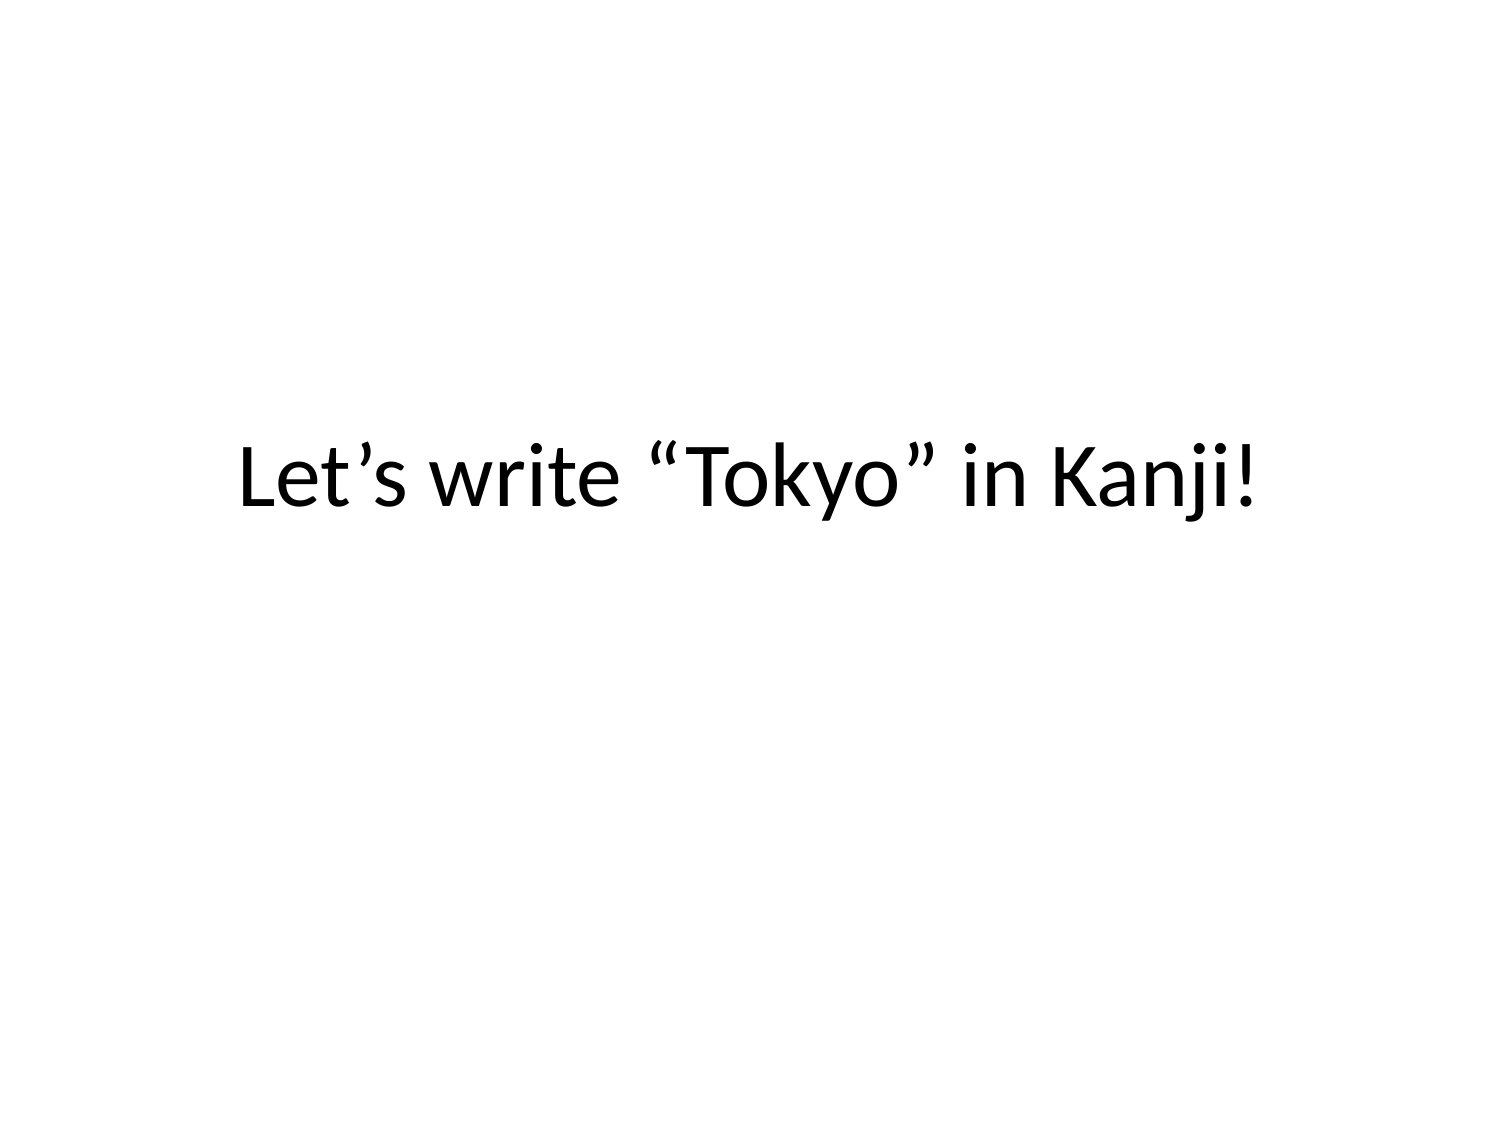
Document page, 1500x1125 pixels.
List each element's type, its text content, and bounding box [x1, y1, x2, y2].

title Let’s write “Tokyo” in Kanji! [112, 349, 1388, 591]
